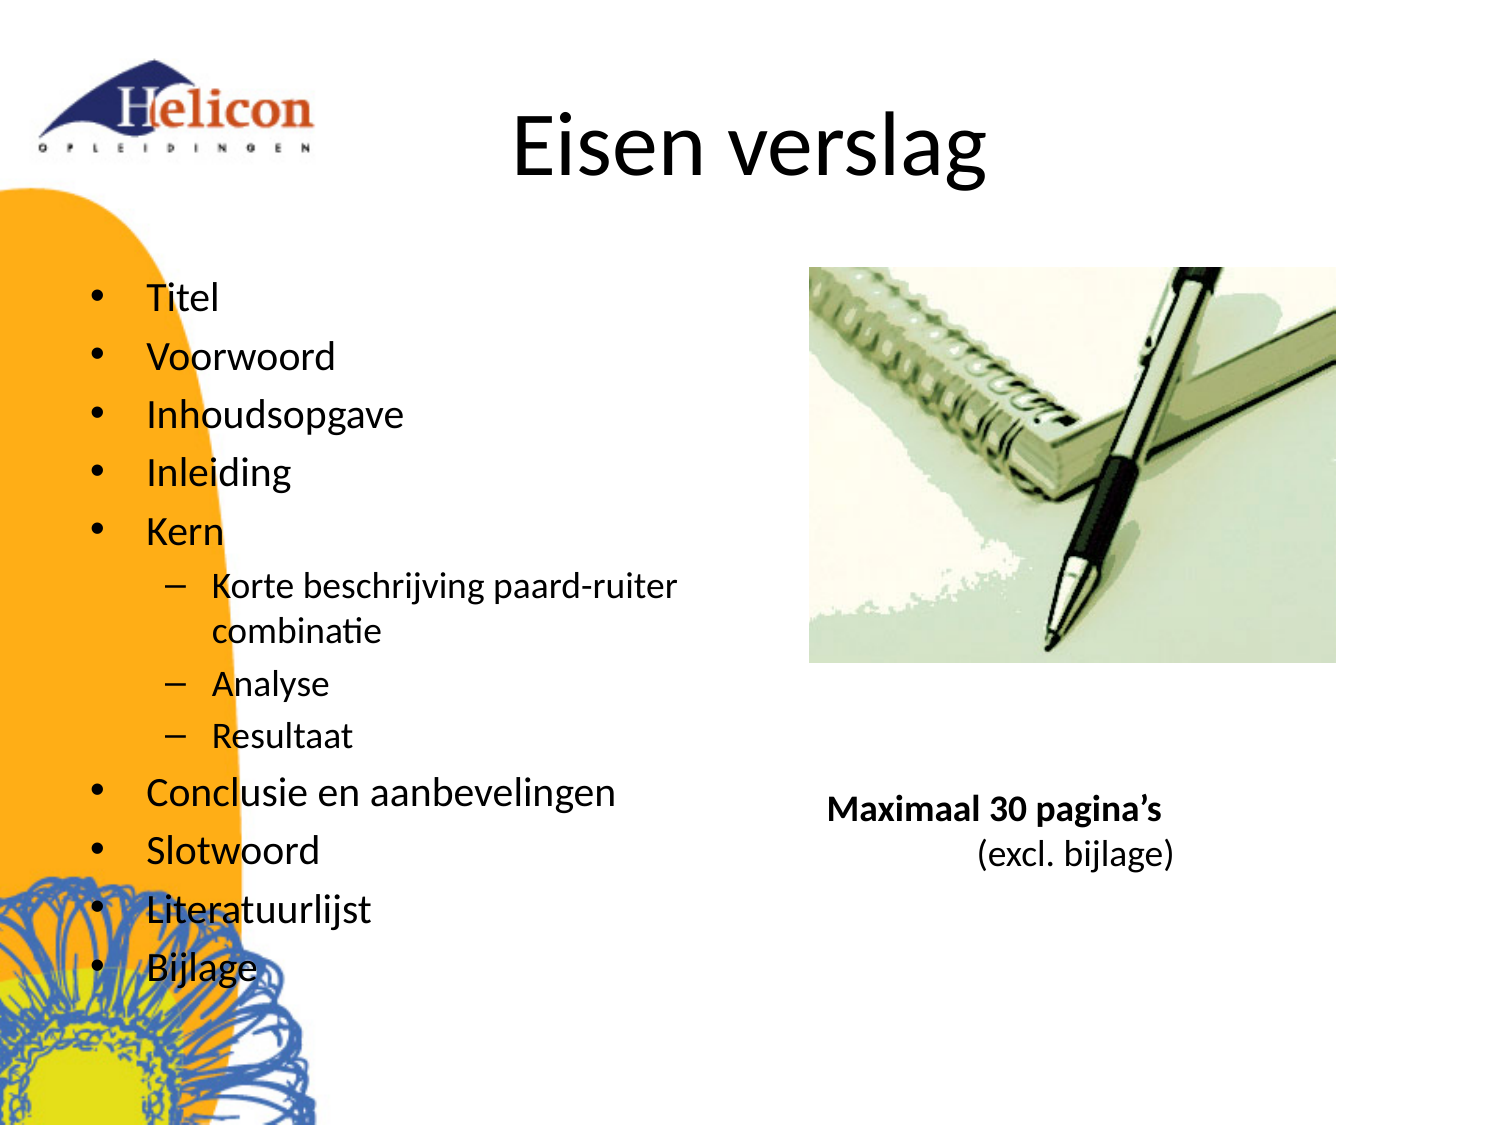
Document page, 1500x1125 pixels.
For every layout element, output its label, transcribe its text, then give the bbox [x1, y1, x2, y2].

text_box Maximaal 30 pagina’s (excl. bijlage) [811, 776, 1356, 882]
list Titel Voorwoord Inhoudsopgave Inleiding Kern Korte beschrijving paard-ruiter combinatie Analyse Resultaat Conclusie en aanbevelingen Slotwoord Literatuurlijst Bijlage [75, 262, 727, 1005]
picture [0, 0, 1500, 1125]
title Eisen verslag [75, 45, 1425, 233]
